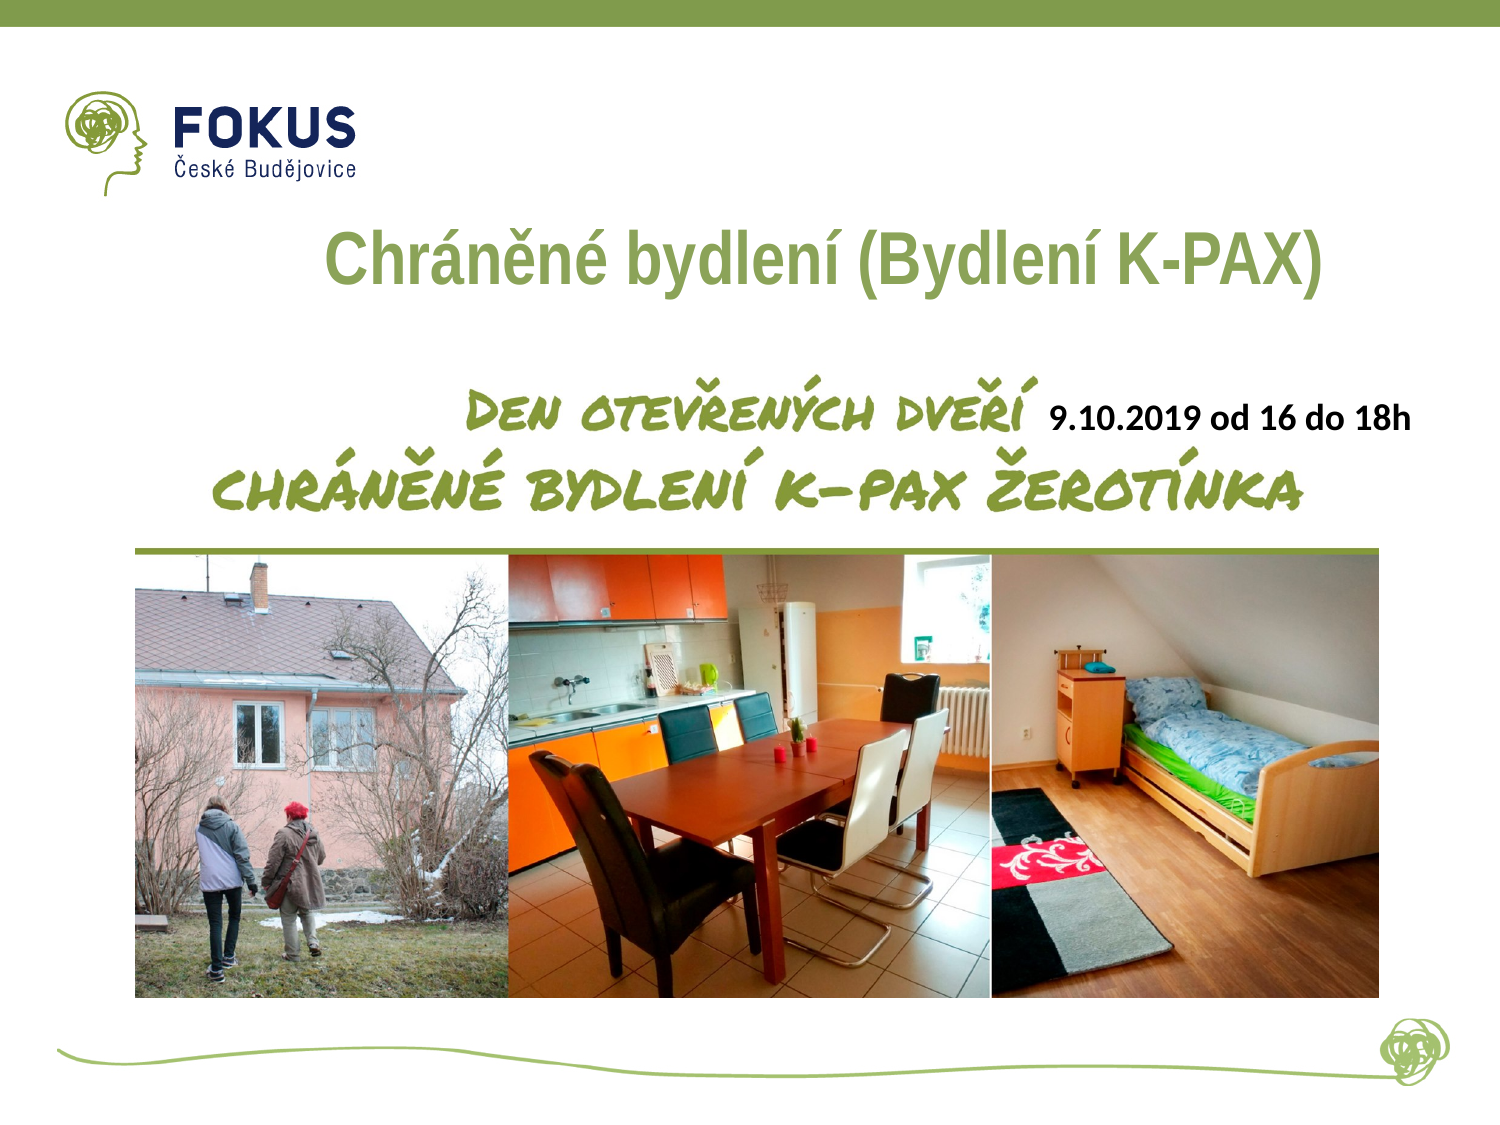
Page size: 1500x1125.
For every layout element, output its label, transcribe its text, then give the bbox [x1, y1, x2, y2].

title Chráněné bydlení (Bydlení K-PAX) [149, 160, 1500, 349]
picture [0, 0, 1500, 1125]
text_box 9.10.2019 od 16 do 18h [1382, 385, 1482, 445]
